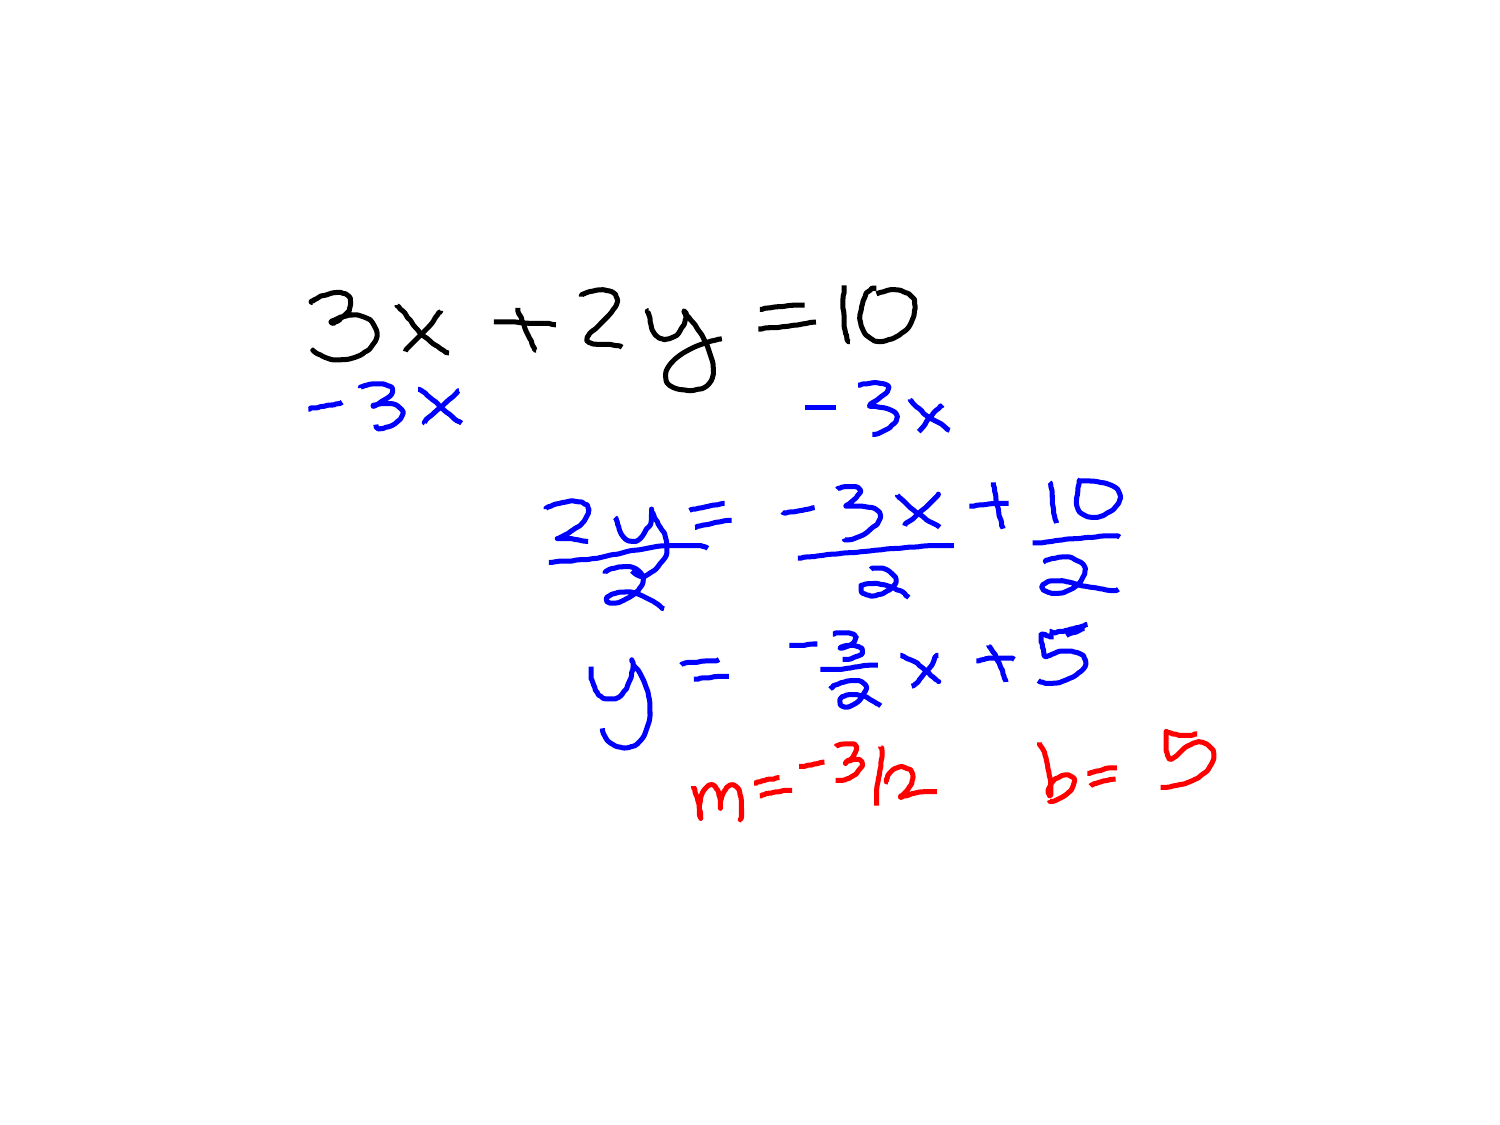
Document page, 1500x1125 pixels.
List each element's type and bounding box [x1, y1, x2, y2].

text_box [829, 679, 882, 708]
text_box [911, 654, 939, 687]
text_box [693, 730, 1215, 821]
text_box [548, 544, 709, 564]
text_box [517, 307, 537, 351]
text_box [422, 331, 450, 354]
text_box [1065, 627, 1085, 637]
text_box [695, 519, 732, 529]
text_box [396, 305, 424, 334]
text_box [525, 322, 556, 326]
text_box [919, 513, 941, 528]
text_box [900, 654, 925, 671]
text_box [998, 657, 1015, 661]
text_box [836, 485, 882, 541]
text_box [896, 494, 919, 514]
text_box [759, 304, 805, 311]
text_box [820, 664, 878, 671]
text_box [909, 399, 931, 418]
text_box [781, 506, 815, 514]
text_box [627, 552, 668, 577]
text_box [423, 390, 459, 424]
text_box [441, 408, 463, 424]
text_box [604, 565, 665, 610]
text_box [308, 401, 343, 410]
text_box [858, 287, 917, 343]
text_box [860, 567, 910, 599]
text_box [842, 285, 850, 343]
text_box [404, 310, 442, 352]
text_box [789, 643, 818, 647]
text_box [1075, 478, 1122, 519]
text_box [580, 288, 623, 348]
text_box [903, 493, 940, 527]
text_box [1037, 633, 1087, 685]
text_box [797, 544, 954, 559]
text_box [931, 417, 950, 431]
text_box [858, 381, 899, 436]
text_box [1032, 535, 1121, 544]
text_box [689, 502, 725, 512]
text_box [590, 658, 651, 749]
text_box [614, 508, 668, 551]
text_box [758, 321, 817, 330]
text_box [926, 671, 938, 681]
text_box [918, 404, 944, 433]
text_box [545, 500, 590, 543]
text_box [310, 291, 378, 361]
text_box [680, 658, 720, 666]
text_box [988, 645, 1007, 683]
text_box [1040, 556, 1119, 595]
text_box [976, 657, 995, 662]
text_box [832, 632, 864, 661]
text_box [359, 383, 404, 430]
text_box [969, 502, 1009, 507]
text_box [1049, 623, 1088, 634]
text_box [418, 388, 441, 407]
text_box [1048, 481, 1058, 524]
text_box [646, 309, 722, 392]
text_box [992, 482, 998, 502]
text_box [996, 505, 1004, 529]
text_box [693, 675, 729, 680]
